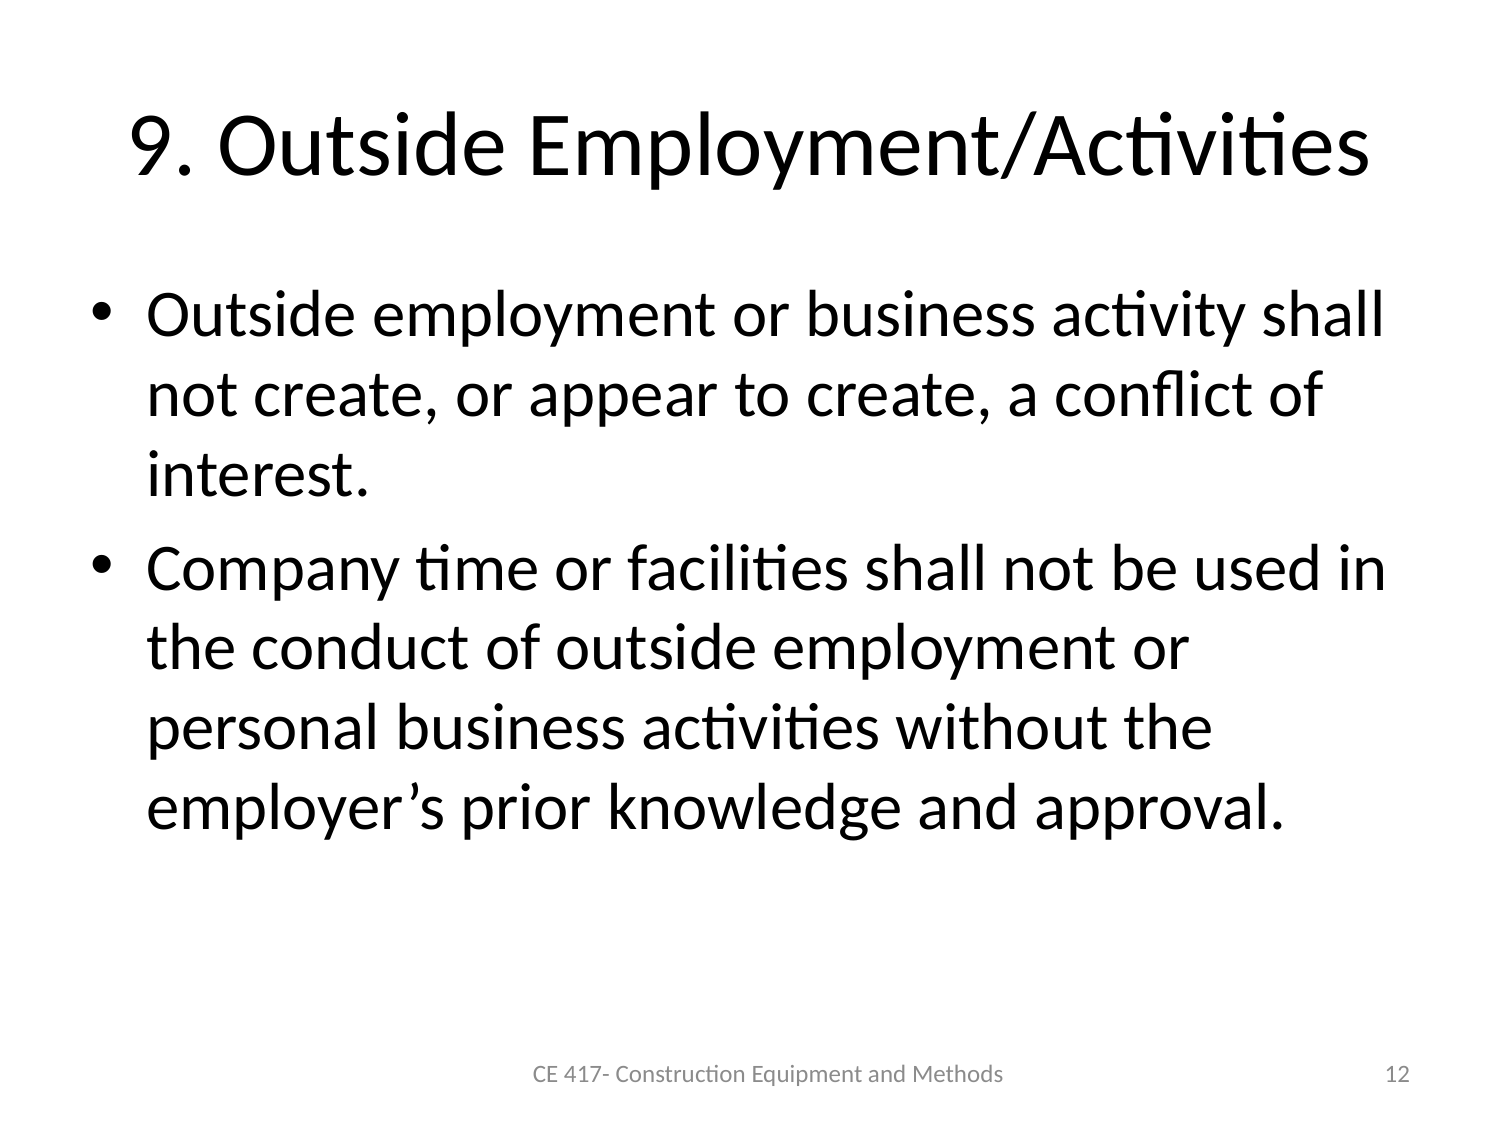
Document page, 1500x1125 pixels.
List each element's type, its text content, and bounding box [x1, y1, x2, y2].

title 9. Outside Employment/Activities [75, 45, 1425, 233]
footer CE 417- Construction Equipment and Methods [512, 1042, 1025, 1103]
slide_number 12 [1074, 1042, 1425, 1103]
list Outside employment or business activity shall not create, or appear to create, a conflict of interest. Company time or facilities shall not be used in the conduct of outside employment or personal business activities without the employer’s prior knowledge and approval. [75, 262, 1425, 1005]
